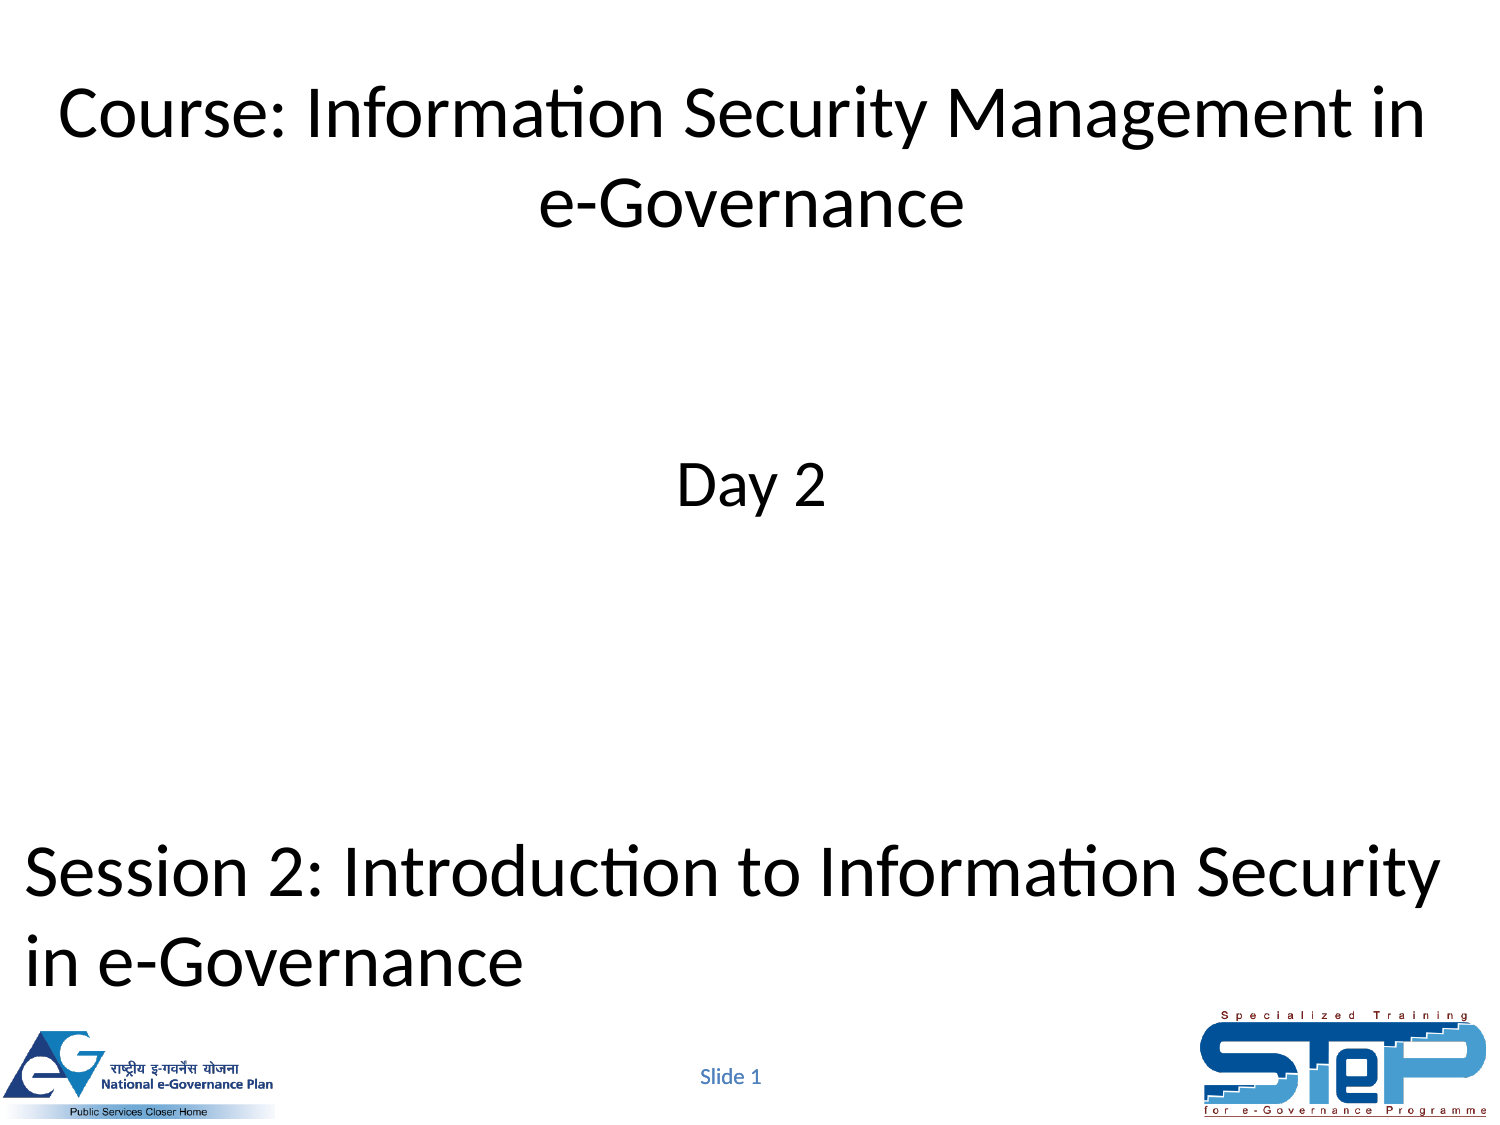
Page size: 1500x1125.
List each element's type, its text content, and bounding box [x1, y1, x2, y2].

text_box Session 2: Introduction to Information Security in e-Governance [13, 821, 1471, 1002]
picture [2, 1031, 275, 1119]
text_box Course: Information Security Management in e-Governance Day 2 [8, 62, 1496, 520]
picture [1200, 1011, 1486, 1117]
